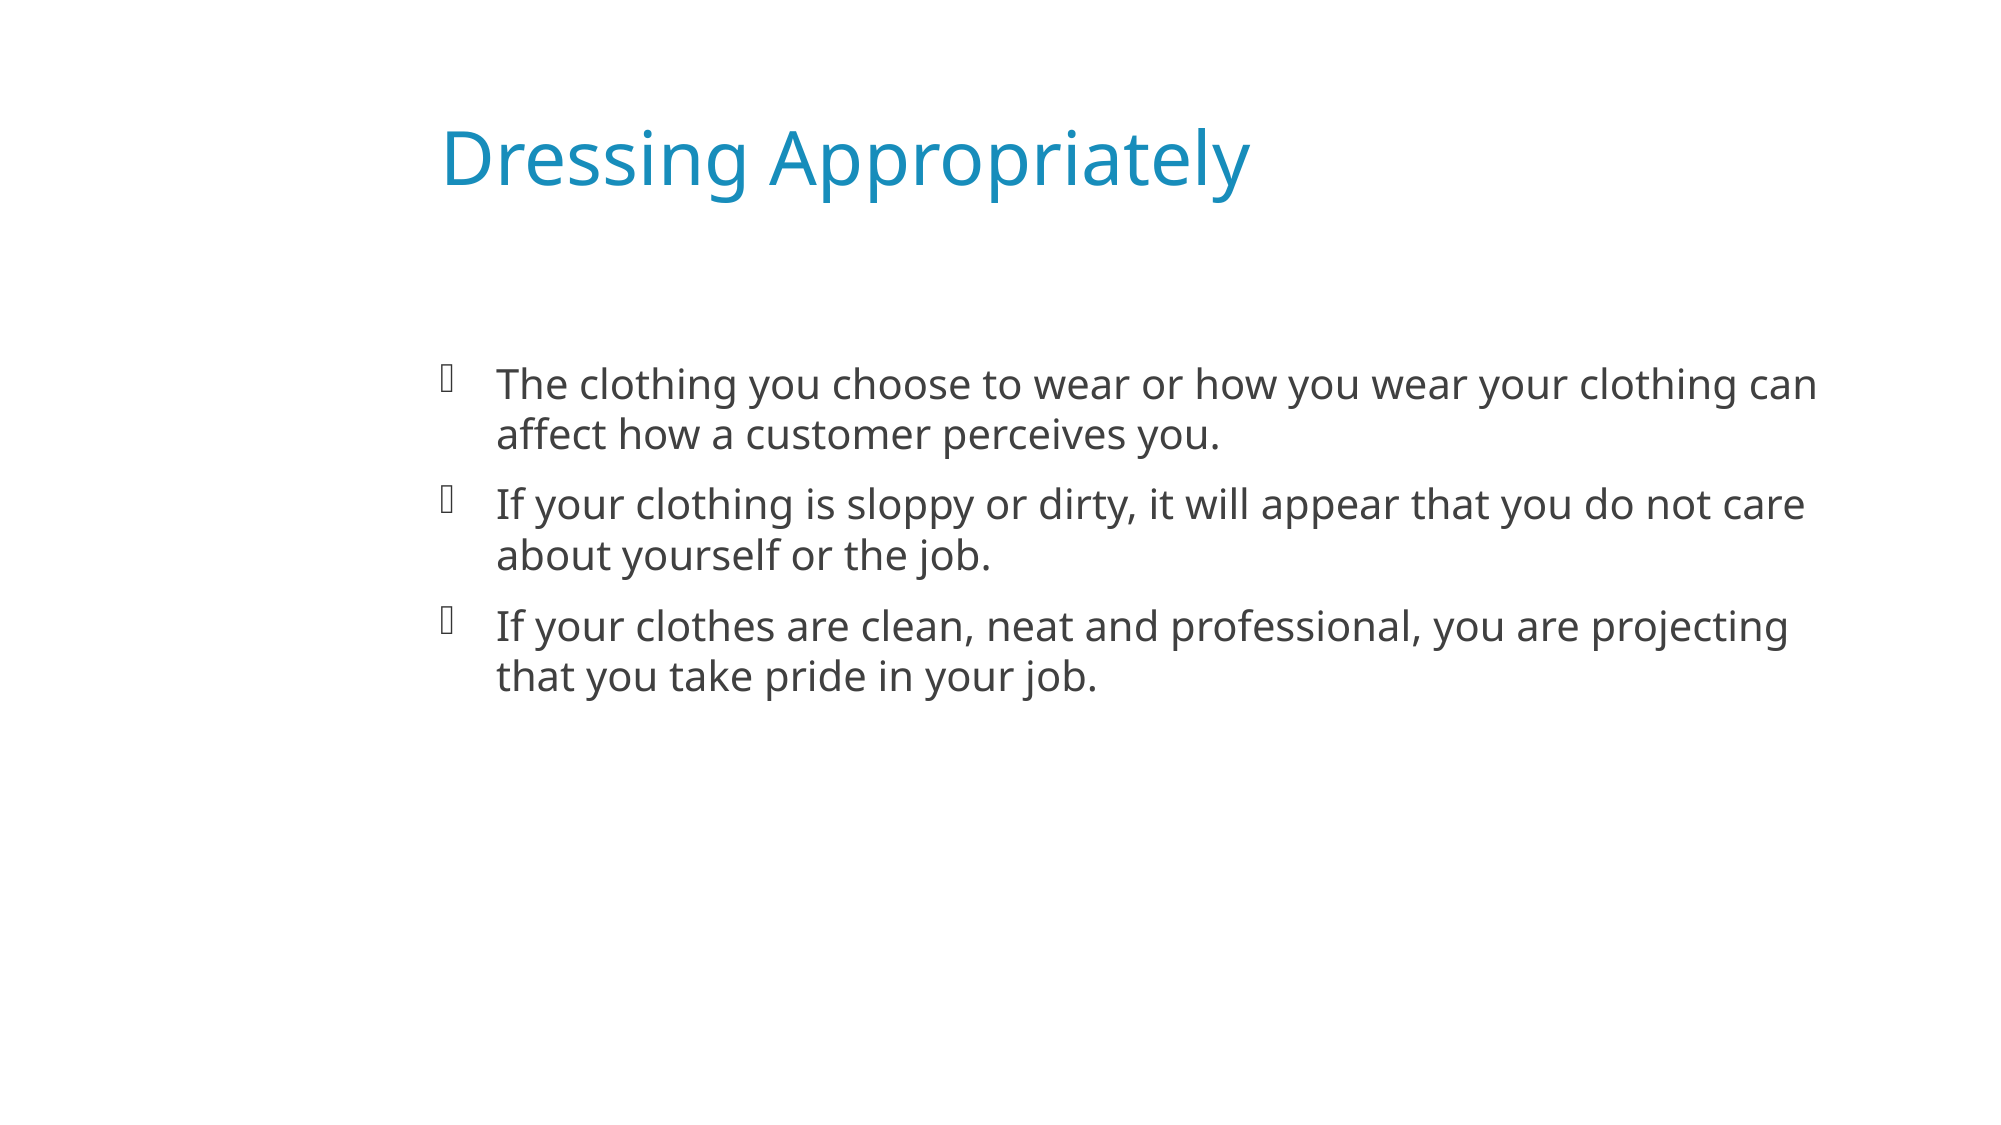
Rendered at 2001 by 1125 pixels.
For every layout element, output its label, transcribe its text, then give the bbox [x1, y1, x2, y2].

list The clothing you choose to wear or how you wear your clothing can affect how a customer perceives you. If your clothing is sloppy or dirty, it will appear that you do not care about yourself or the job. If your clothes are clean, neat and professional, you are projecting that you take pride in your job. [424, 350, 1888, 1074]
title Dressing Appropriately [425, 102, 1888, 313]
